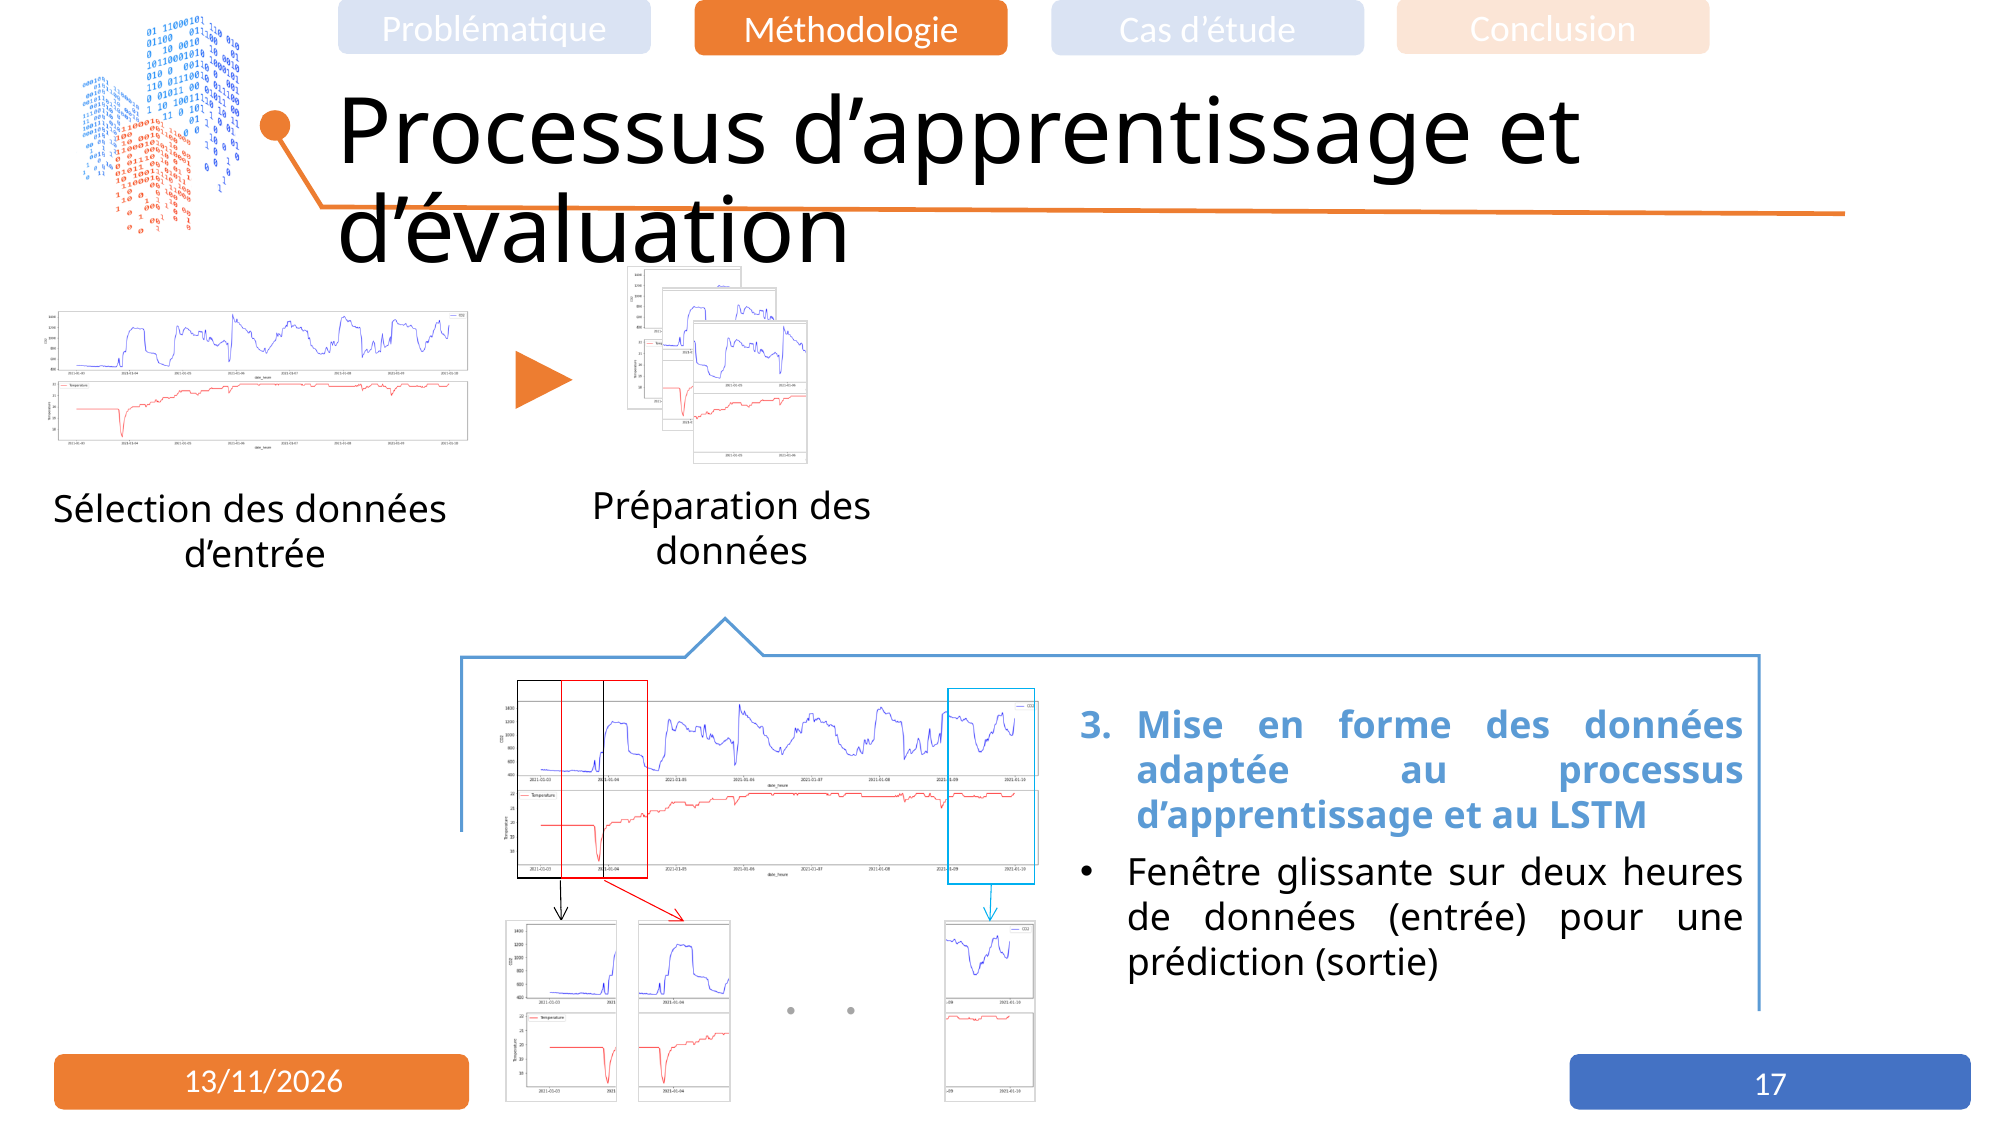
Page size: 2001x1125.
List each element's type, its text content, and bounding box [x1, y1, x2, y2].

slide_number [57, 1049, 470, 1110]
text_box Problématique [336, 0, 652, 56]
title Processus d’apprentissage et d’évaluation [321, 76, 1942, 184]
text_box Cas d’étude [1050, 0, 1366, 57]
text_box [604, 880, 685, 922]
picture [42, 309, 469, 451]
picture [638, 921, 730, 1101]
slide_number 17 [1569, 1054, 1971, 1110]
text_box . . [770, 989, 905, 1033]
picture [945, 921, 1035, 1101]
text_box [515, 350, 573, 409]
text_box Méthodologie [693, 0, 1009, 57]
text_box Mise en forme des données adaptée au processus d’apprentissage et au LSTM Fenêtre glissante sur deux heures de données (entrée) pour une prédiction (sortie) [1065, 916, 1605, 991]
picture [1036, 698, 1040, 879]
text_box Sélection des données d’entrée [38, 478, 473, 583]
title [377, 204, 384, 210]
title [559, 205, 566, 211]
text_box Conclusion [1395, 0, 1711, 56]
picture [497, 698, 946, 879]
picture [57, 0, 260, 253]
picture [628, 267, 807, 463]
picture [950, 698, 1033, 879]
text_box Préparation des données [570, 475, 893, 580]
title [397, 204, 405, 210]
text_box [460, 617, 1761, 1012]
picture [506, 921, 616, 1101]
